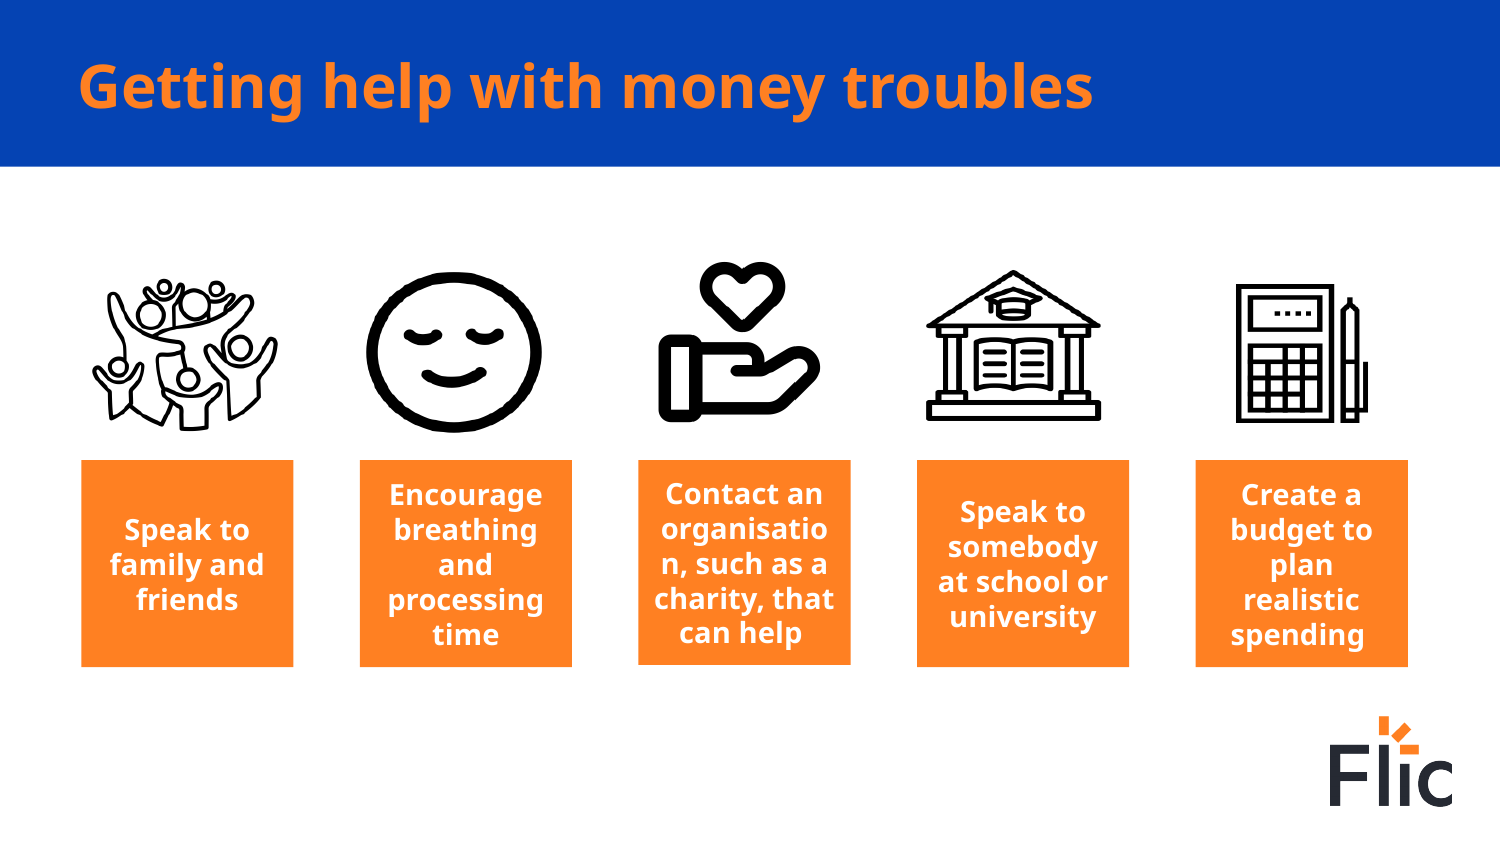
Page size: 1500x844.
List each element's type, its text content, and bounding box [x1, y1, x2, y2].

picture [1330, 716, 1452, 807]
picture [90, 260, 279, 449]
text_box Create a budget to plan realistic spending [1195, 460, 1408, 668]
picture [643, 240, 847, 438]
text_box Encourage breathing and processing time [359, 460, 572, 668]
picture [360, 265, 547, 438]
text_box Speak to somebody at school or university [917, 460, 1130, 668]
title Getting help with money troubles [62, 41, 1175, 127]
text_box Contact an organisation, such as a charity, that can help [638, 460, 851, 665]
text_box Speak to family and friends [81, 460, 294, 668]
picture [1226, 284, 1377, 423]
picture [921, 267, 1105, 423]
